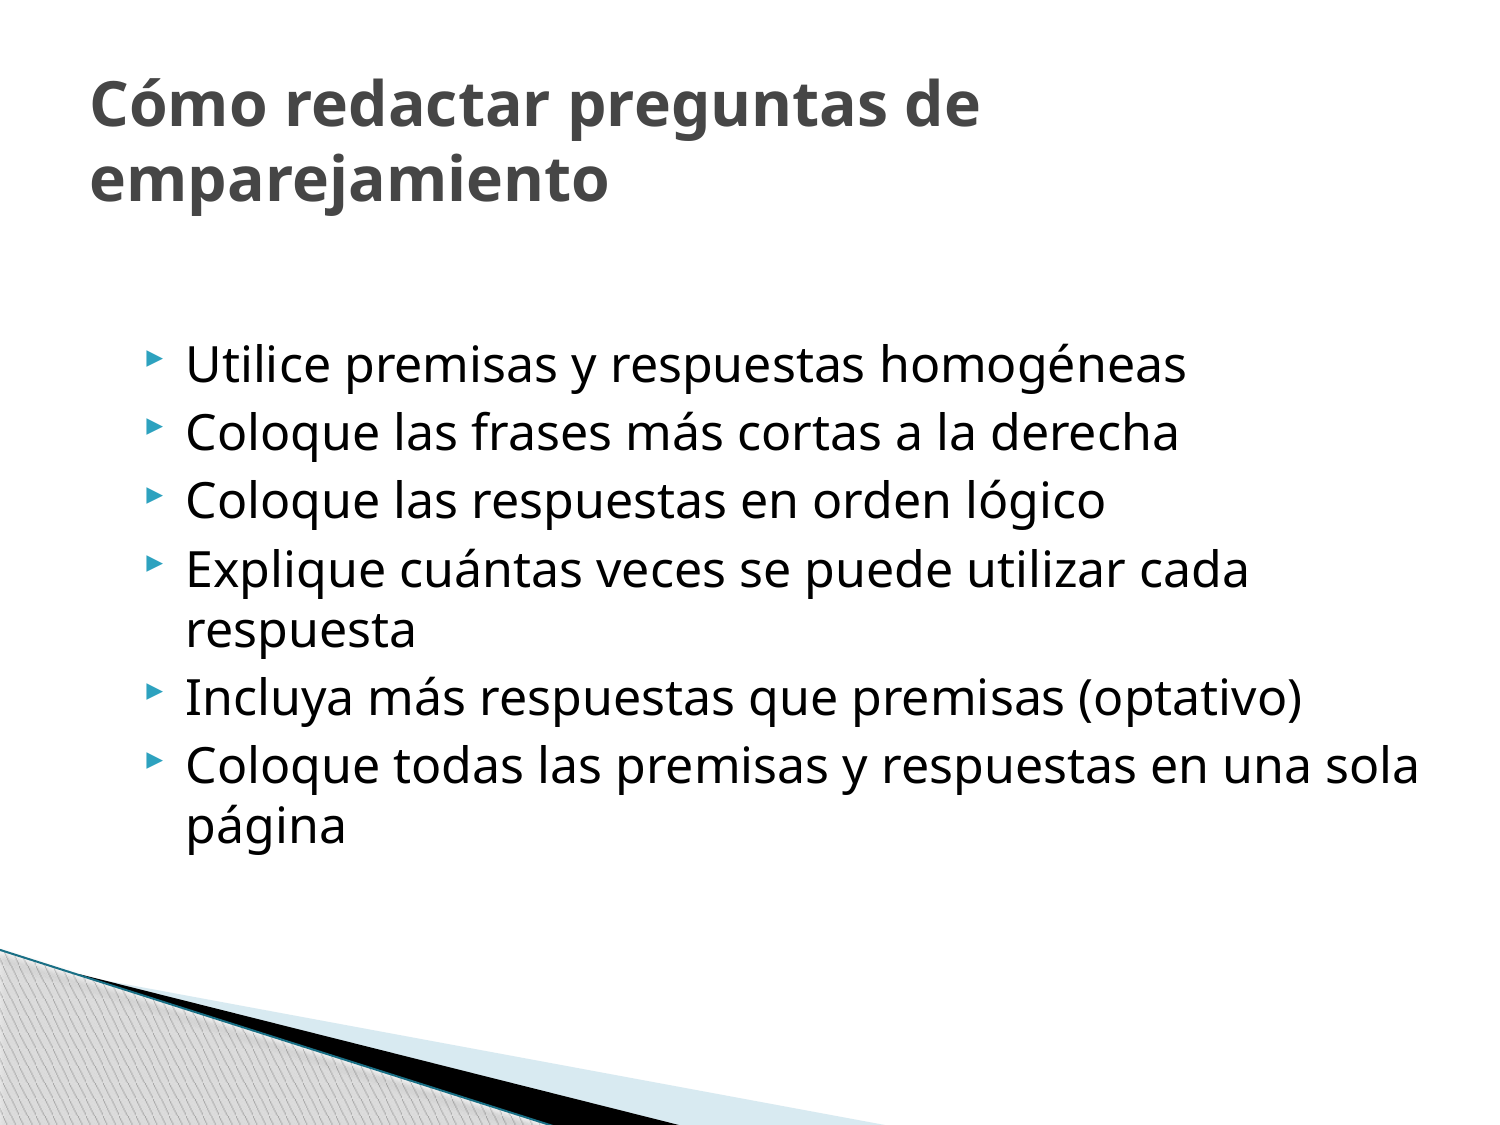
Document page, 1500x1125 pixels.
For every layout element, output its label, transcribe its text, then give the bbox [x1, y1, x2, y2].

list Utilice premisas y respuestas homogéneas Coloque las frases más cortas a la derecha Coloque las respuestas en orden lógico Explique cuántas veces se puede utilizar cada respuesta Incluya más respuestas que premisas (optativo) Coloque todas las premisas y respuestas en una sola página [110, 324, 1499, 1082]
title Cómo redactar preguntas de emparejamiento [75, 45, 1425, 233]
